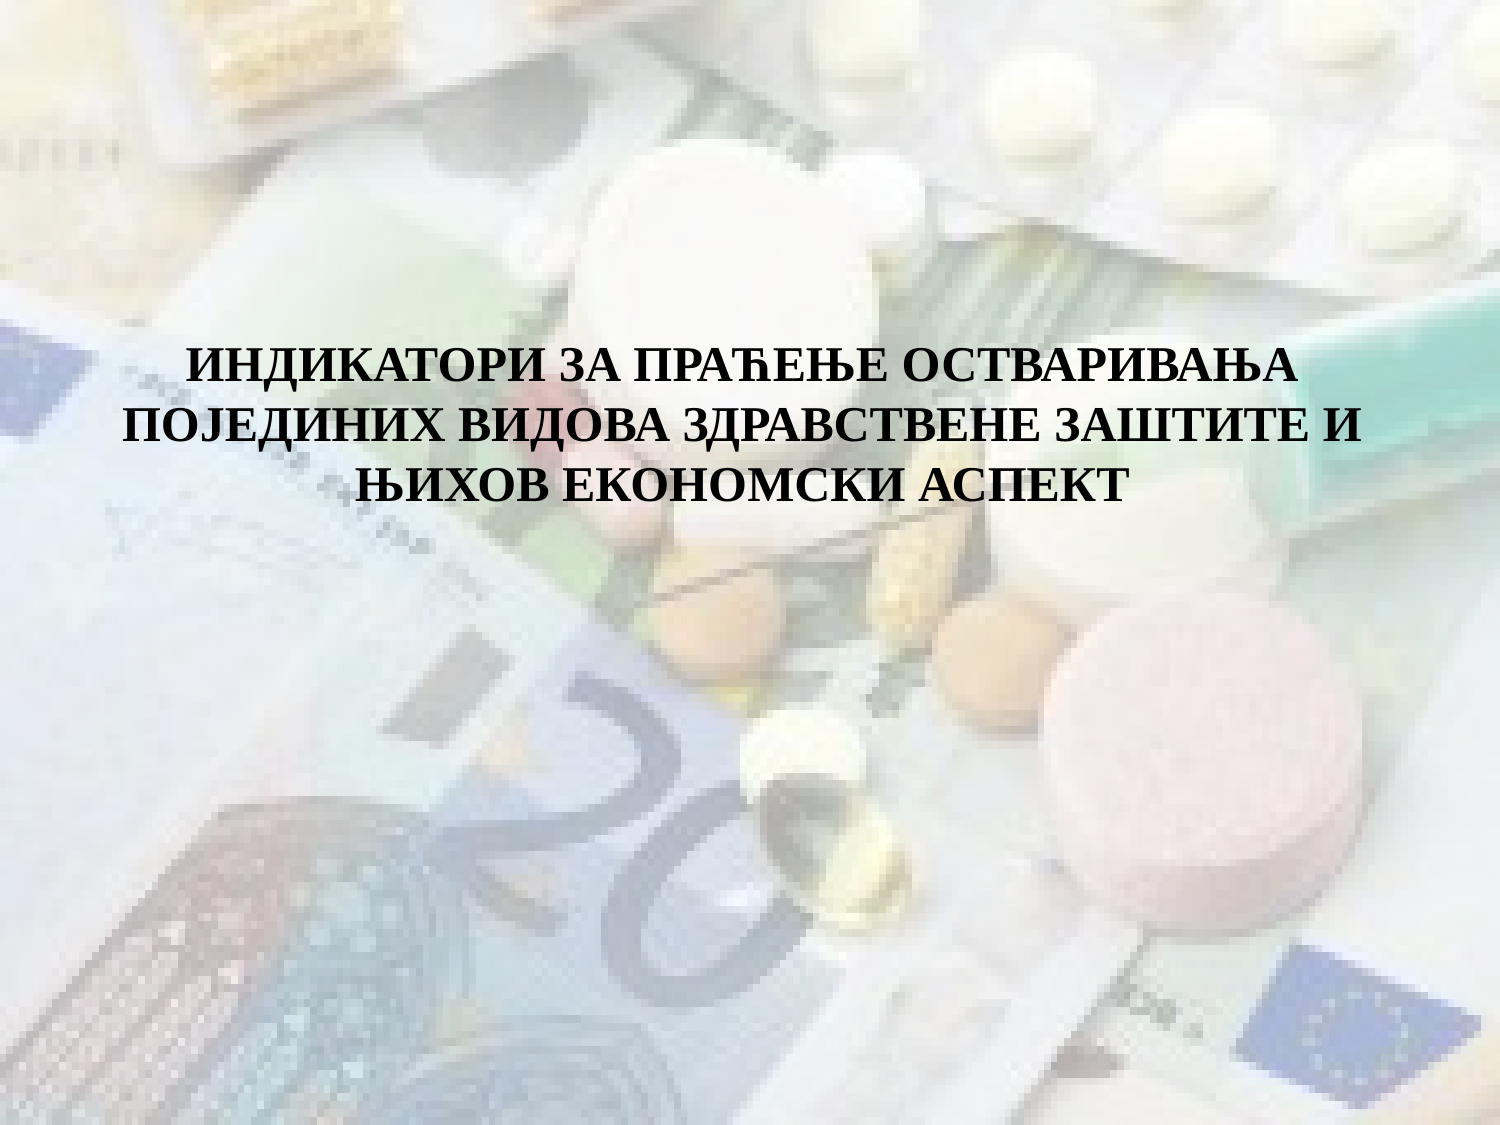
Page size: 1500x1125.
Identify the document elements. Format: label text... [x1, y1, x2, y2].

subtitle ИНДИКАТОРИ ЗА ПРАЋЕЊЕ ОСТВАРИВАЊА ПОЈЕДИНИХ ВИДОВА ЗДРАВСТВЕНЕ ЗАШТИТЕ И ЊИХОВ ЕКОНОМСКИ АСПЕКТ [64, 184, 1420, 790]
